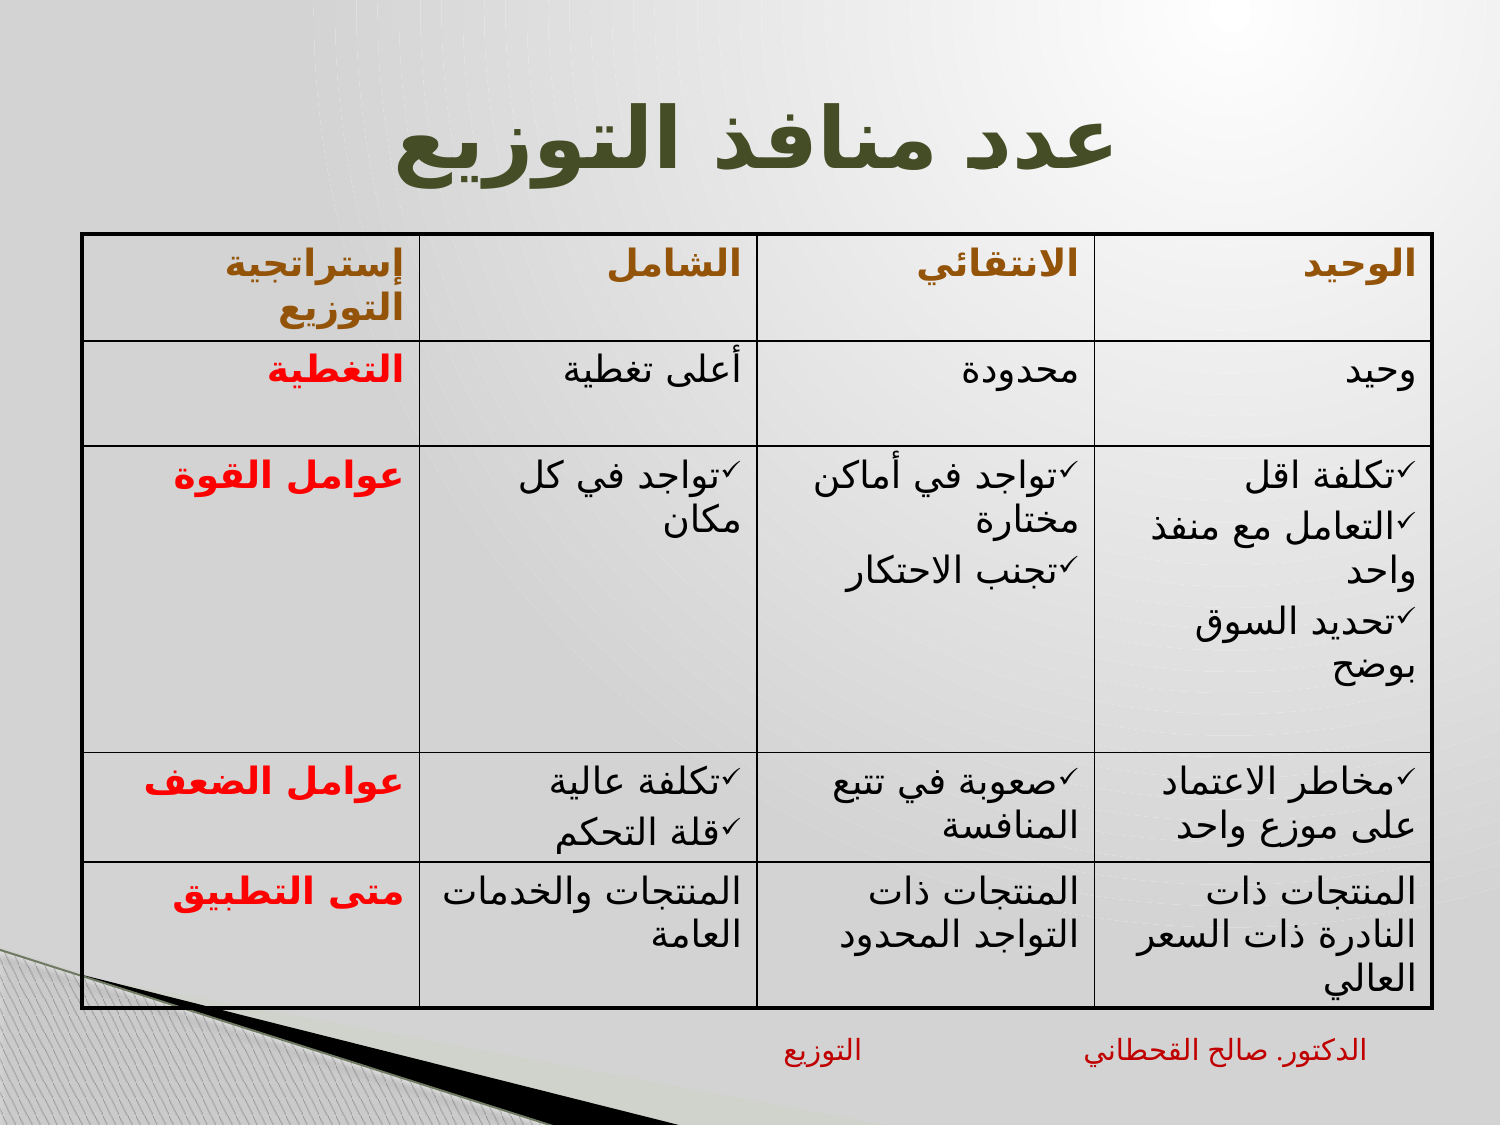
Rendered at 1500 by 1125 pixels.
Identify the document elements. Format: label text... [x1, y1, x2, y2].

table_cell محدودة [758, 342, 1094, 445]
table_cell تكلفة اقل التعامل مع منفذ واحد تحديد السوق بوضح [1095, 447, 1430, 752]
table_cell عوامل الضعف [84, 753, 419, 861]
table_cell المنتجات والخدمات العامة [420, 863, 756, 1006]
table_cell أعلى تغطية [420, 342, 756, 445]
footer التوزيع الدكتور. صالح القحطاني [585, 1042, 1383, 1103]
table_header الوحيد [1095, 236, 1430, 340]
table_header الشامل [420, 236, 756, 340]
table_cell وحيد [1095, 342, 1430, 445]
table_cell تواجد في أماكن مختارة تجنب الاحتكار [758, 447, 1094, 752]
table_cell مخاطر الاعتماد على موزع واحد [1095, 753, 1430, 861]
table_cell متى التطبيق [84, 863, 419, 1006]
table_header إستراتجية التوزيع [84, 236, 419, 340]
table_cell التغطية [84, 342, 419, 445]
table_cell المنتجات ذات النادرة ذات السعر العالي [1095, 863, 1430, 1006]
table_cell تواجد في كل مكان [420, 447, 756, 752]
table_header الانتقائي [758, 236, 1094, 340]
table_cell تكلفة عالية قلة التحكم [420, 753, 756, 861]
table_cell عوامل القوة [84, 447, 419, 752]
table_cell المنتجات ذات التواجد المحدود [758, 863, 1094, 1006]
table_cell صعوبة في تتبع المنافسة [758, 753, 1094, 861]
title عدد منافذ التوزيع [82, 58, 1432, 211]
